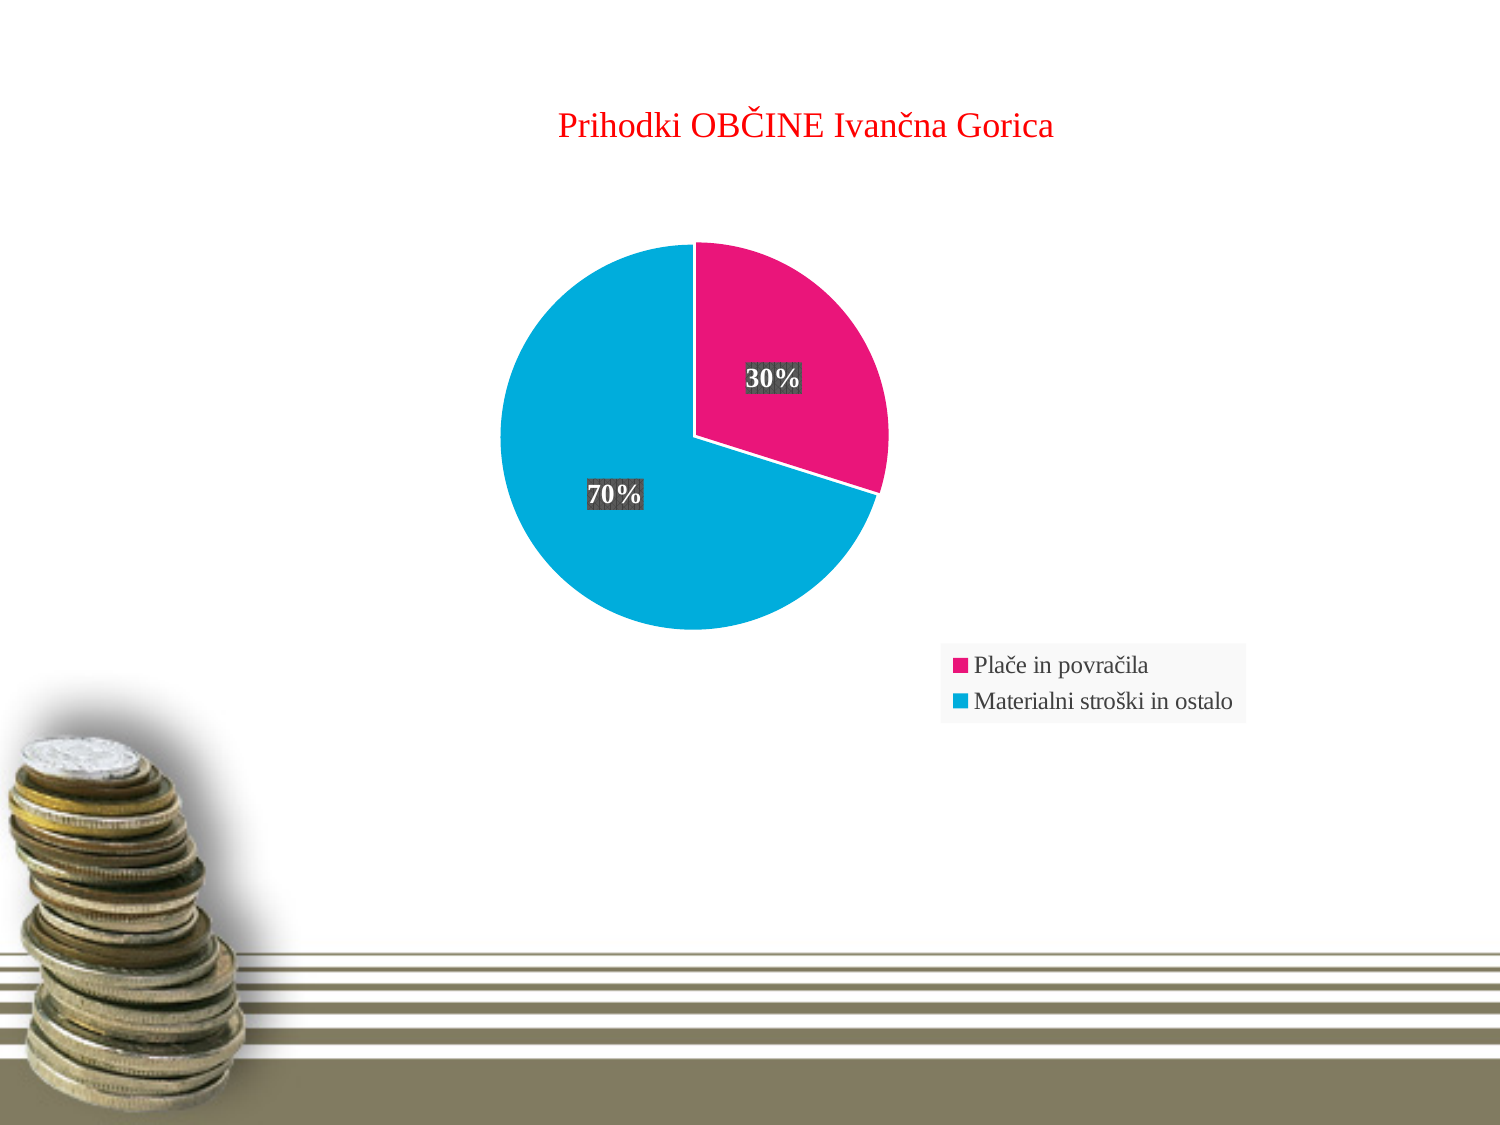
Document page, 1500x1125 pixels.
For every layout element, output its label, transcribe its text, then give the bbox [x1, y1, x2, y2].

chart [34, 152, 1318, 823]
picture [0, 0, 1500, 1125]
title Prihodki OBČINE Ivančna Gorica [234, 93, 1388, 223]
